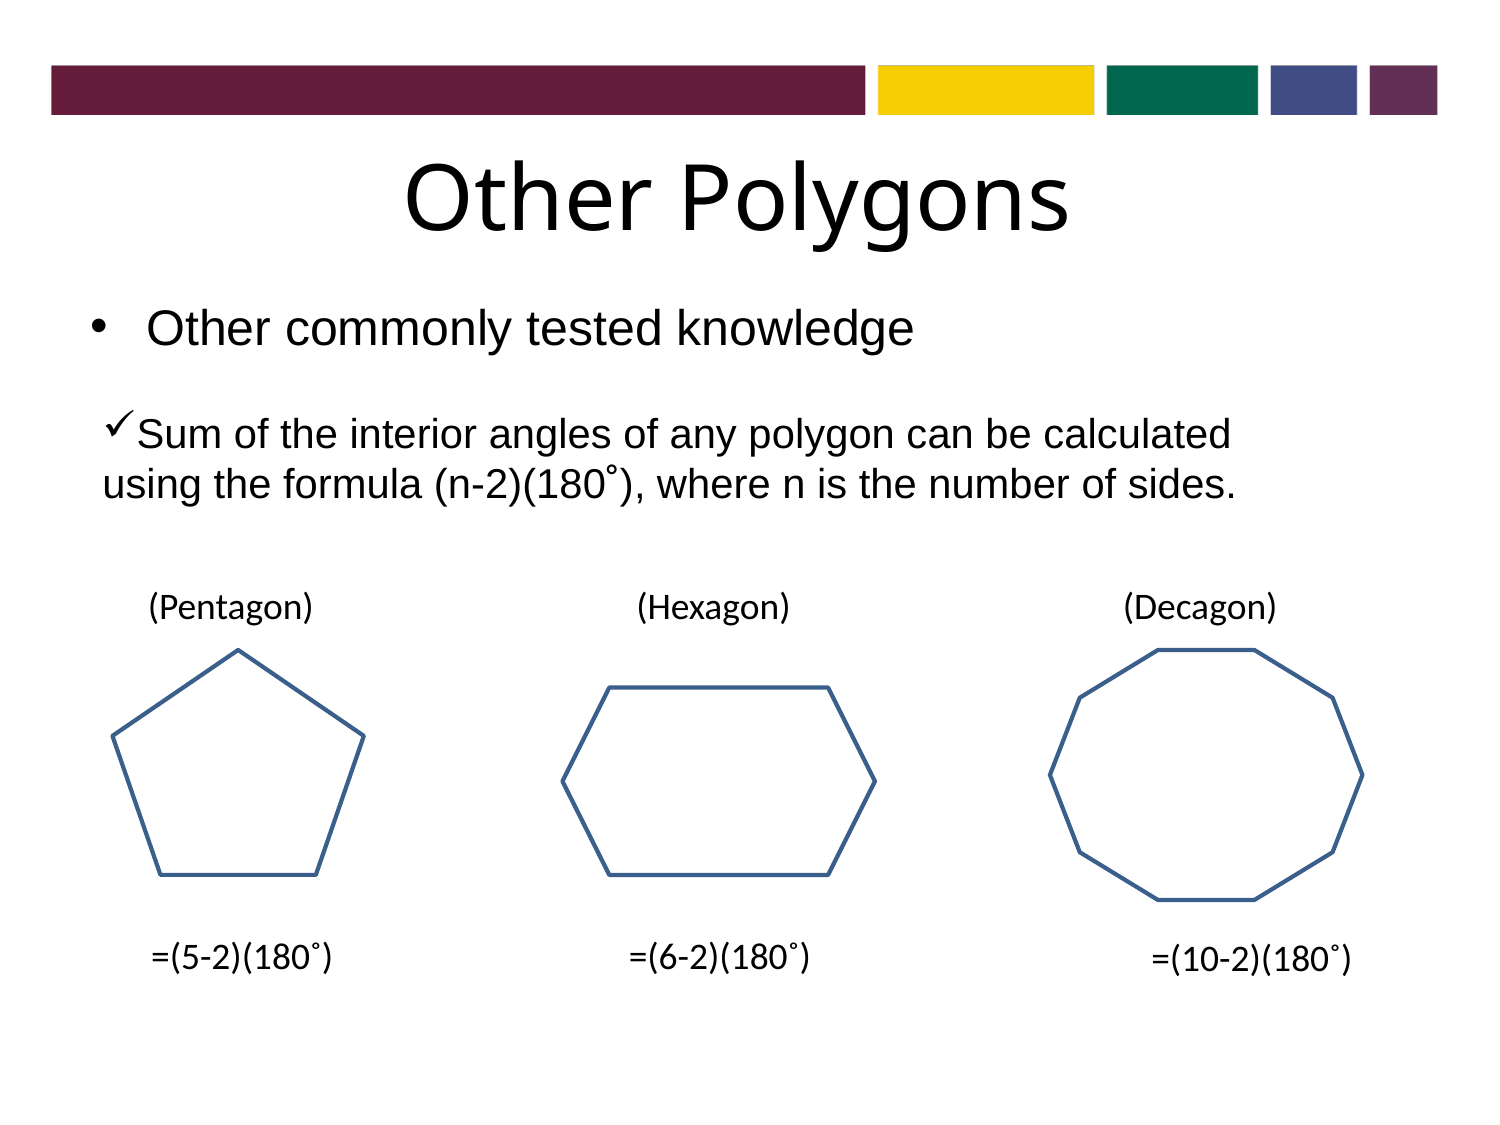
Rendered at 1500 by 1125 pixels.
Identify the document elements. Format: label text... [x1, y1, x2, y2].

text_box [1047, 647, 1365, 903]
text_box [560, 685, 877, 878]
text_box [110, 648, 366, 877]
list Other commonly tested knowledge [75, 287, 1425, 1005]
text_box =(6-2)(180˚) [613, 924, 826, 985]
text_box =(10-2)(180˚) [1136, 926, 1368, 987]
text_box (Decagon) [1108, 574, 1293, 635]
text_box (Pentagon) [133, 574, 329, 635]
text_box Sum of the interior angles of any polygon can be calculated using the formula (n-2)(180˚), where n is the number of sides. [87, 399, 1300, 515]
picture [37, 49, 1438, 116]
title Other Polygons [62, 123, 1413, 288]
text_box =(5-2)(180˚) [136, 924, 349, 985]
text_box (Hexagon) [621, 574, 806, 635]
